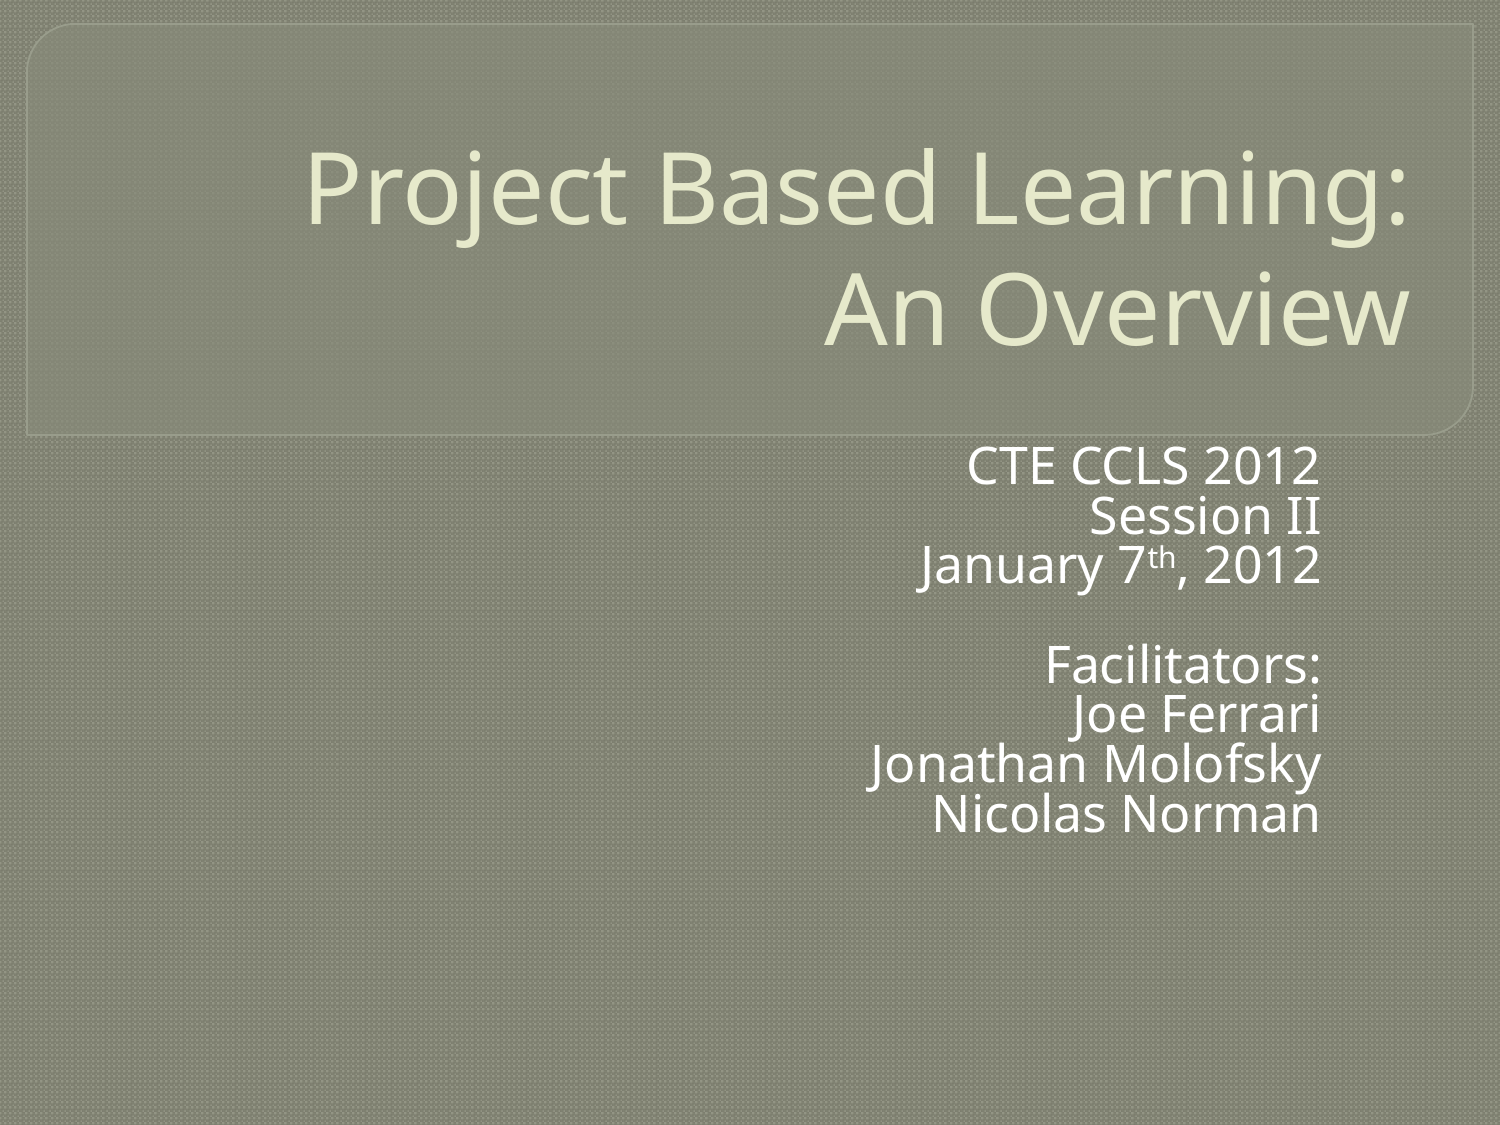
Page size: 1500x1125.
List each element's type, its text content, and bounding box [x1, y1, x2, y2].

title Project Based Learning: An Overview [99, 87, 1450, 373]
subtitle CTE CCLS 2012 Session II January 7th, 2012 Facilitators: Joe Ferrari Jonathan Molofsky Nicolas Norman [225, 437, 1363, 850]
